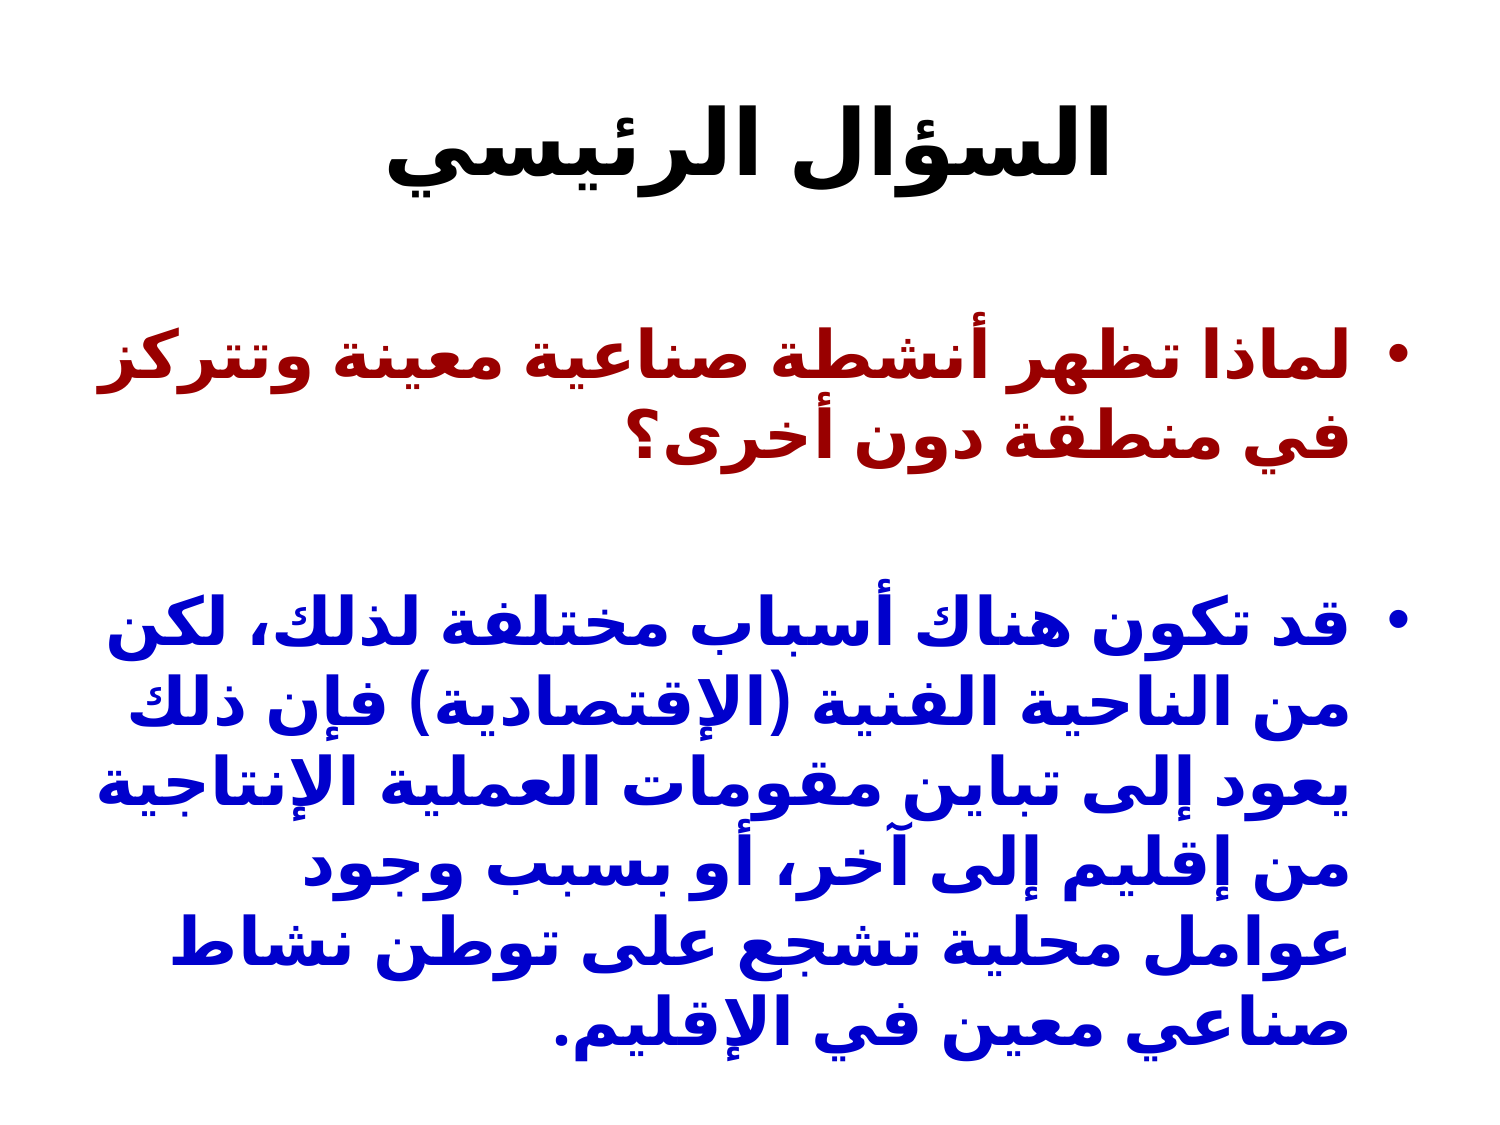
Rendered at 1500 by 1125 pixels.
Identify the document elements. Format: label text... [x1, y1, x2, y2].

list لماذا تظهر أنشطة صناعية معينة وتتركز في منطقة دون أخرى؟ قد تكون هناك أسباب مختلفة لذلك، لكن من الناحية الفنية (الإقتصادية) فإن ذلك يعود إلى تباين مقومات العملية الإنتاجية من إقليم إلى آخر، أو بسبب وجود عوامل محلية تشجع على توطن نشاط صناعي معين في الإقليم. [75, 304, 1425, 1005]
title السؤال الرئيسي [75, 45, 1425, 233]
